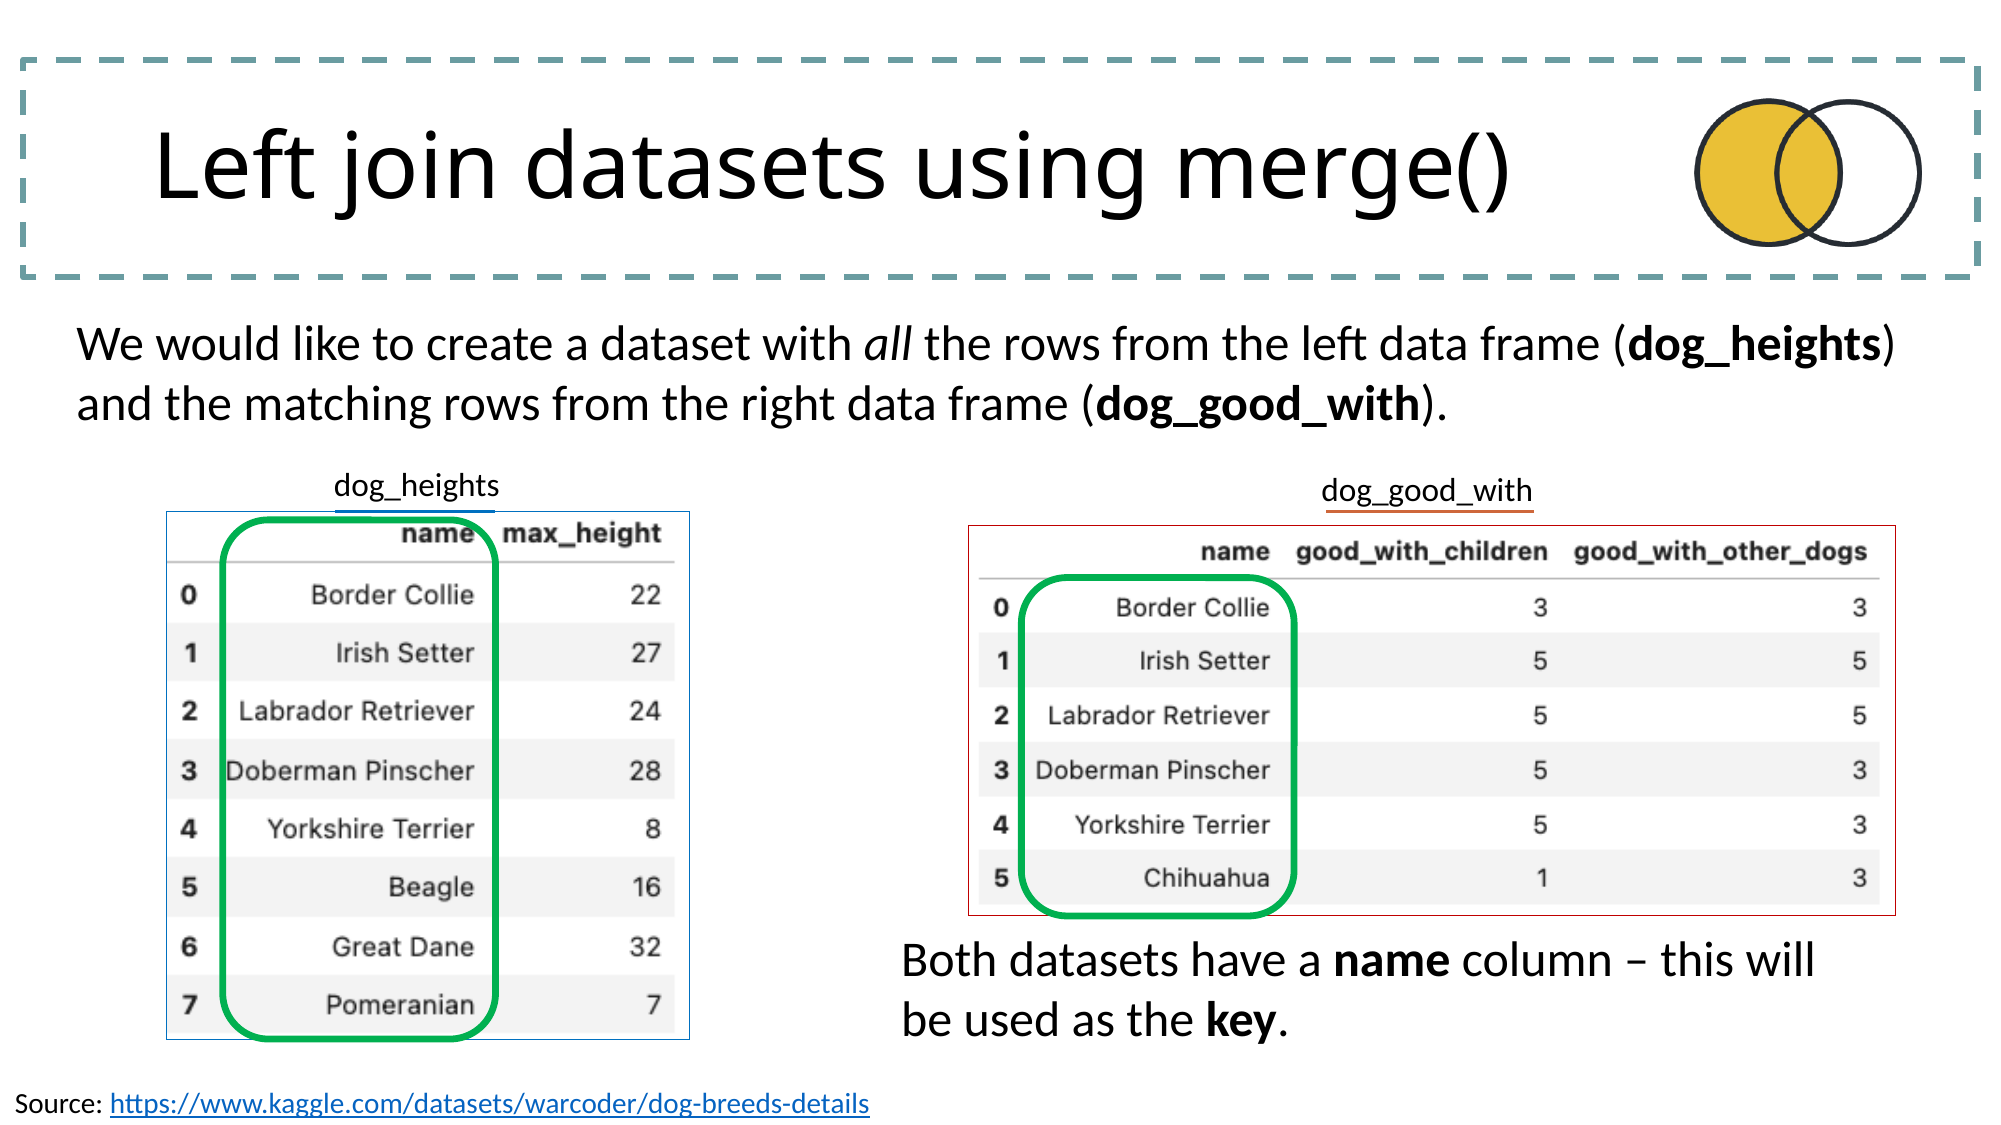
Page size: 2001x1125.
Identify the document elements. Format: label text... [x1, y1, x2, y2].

text_box We would like to create a dataset with all the rows from the left data frame (dog_heights) and the matching rows from the right data frame (dog_good_with). [61, 303, 1947, 438]
title Left join datasets using merge() [137, 59, 1863, 278]
text_box Source: https://www.kaggle.com/datasets/warcoder/dog-breeds-details [0, 1077, 1863, 1125]
picture [968, 525, 1896, 916]
text_box dog_good_with [1306, 460, 1568, 515]
picture [1694, 98, 1922, 248]
picture [166, 511, 690, 1039]
text_box dog_heights [319, 456, 538, 511]
text_box Both datasets have a name column – this will be used as the key. [886, 919, 1888, 1054]
